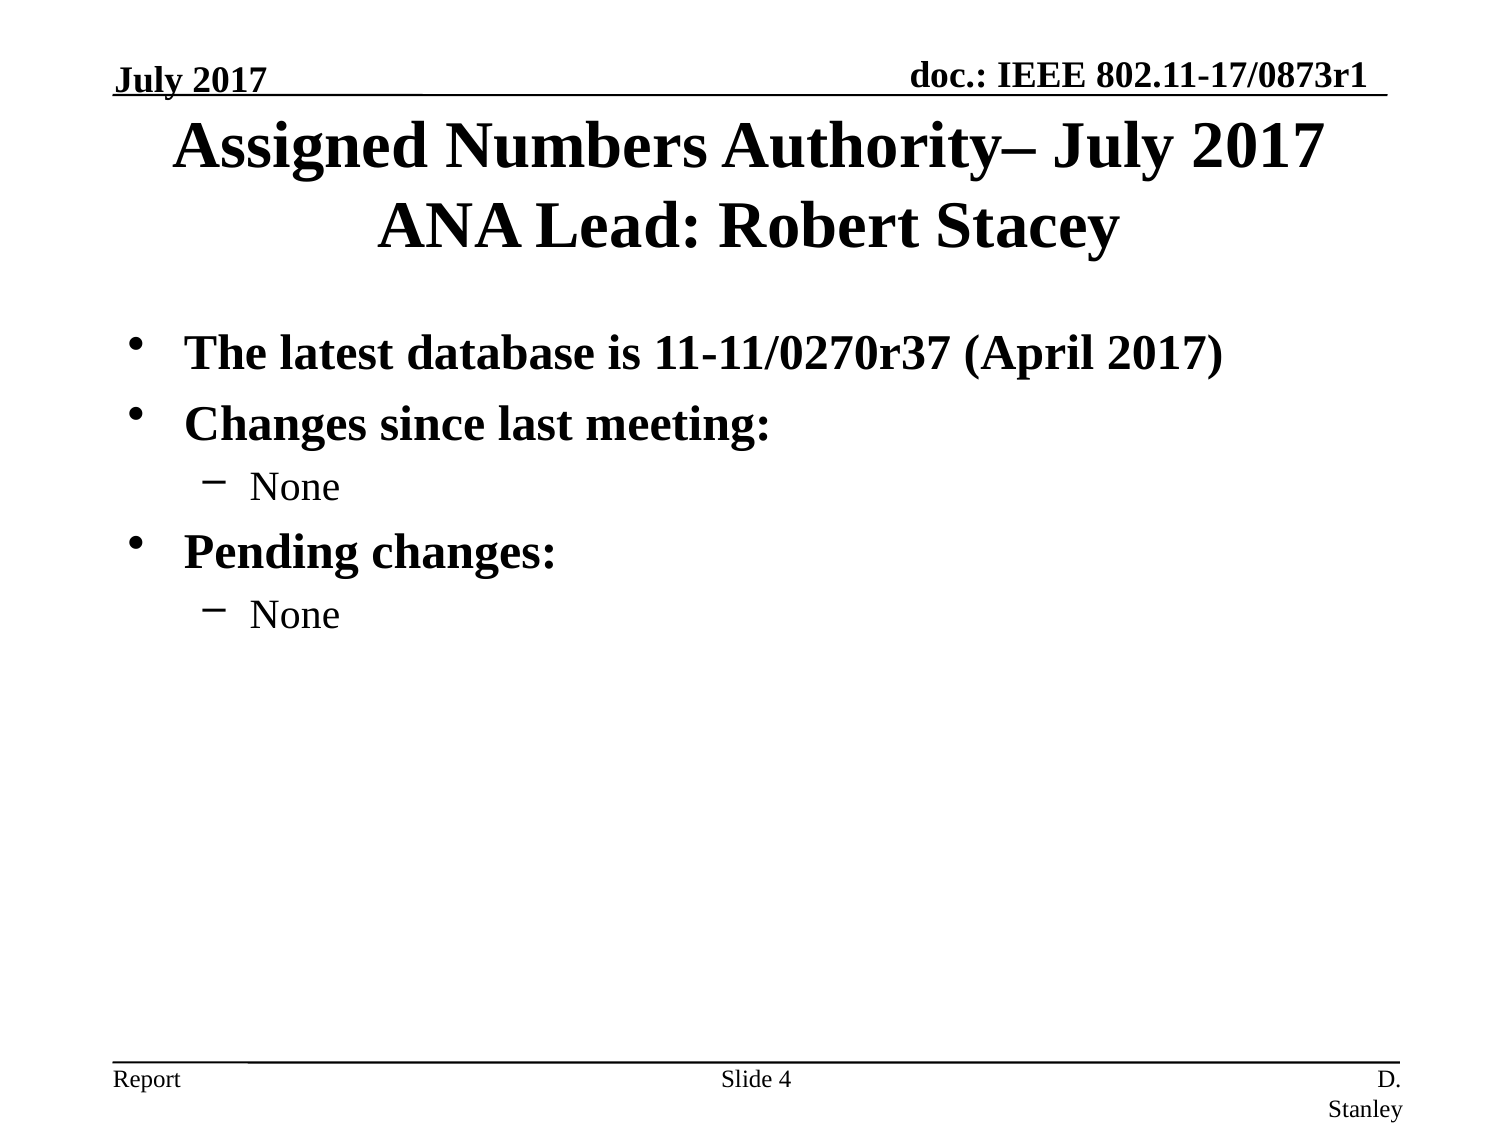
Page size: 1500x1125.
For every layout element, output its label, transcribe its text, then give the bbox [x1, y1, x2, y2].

list The latest database is 11-11/0270r37 (April 2017) Changes since last meeting: None Pending changes: None [112, 312, 1425, 1000]
title Assigned Numbers Authority– July 2017 ANA Lead: Robert Stacey [112, 125, 1388, 238]
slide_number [114, 54, 335, 100]
slide_number Slide 4 [721, 1062, 792, 1093]
footer D. Stanley, HP Enterprise [1325, 1062, 1402, 1093]
